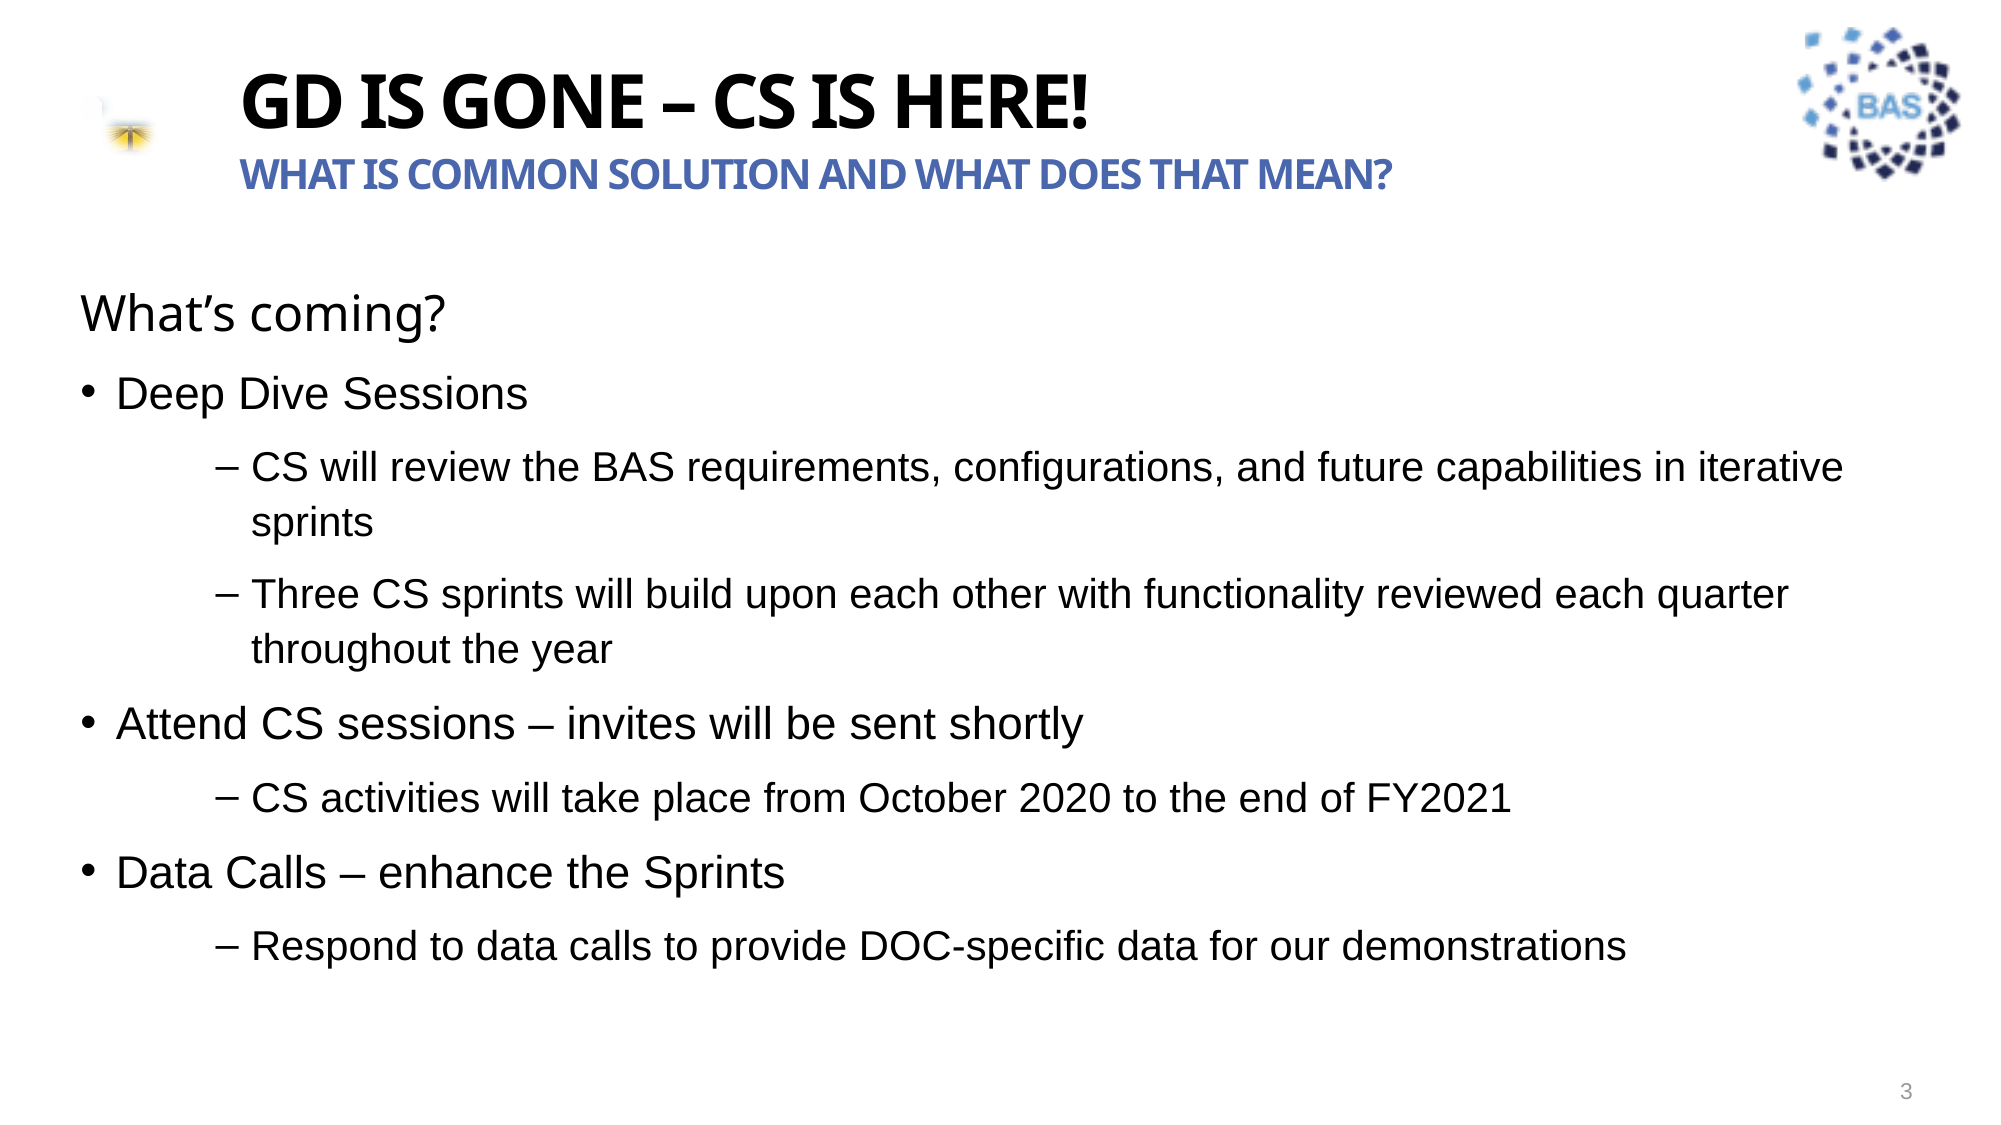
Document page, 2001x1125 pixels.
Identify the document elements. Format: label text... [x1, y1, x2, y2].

title GD is Gone – Cs is here! [239, 60, 1776, 146]
picture [57, 40, 209, 185]
list What is common solution and what does that mean? [239, 143, 1761, 228]
text_box What’s coming? Deep Dive Sessions CS will review the BAS requirements, configurations, and future capabilities in iterative sprints Three CS sprints will build upon each other with functionality reviewed each quarter throughout the year Attend CS sessions – invites will be sent shortly CS activities will take place from October 2020 to the end of FY2021 Data Calls – enhance the Sprints Respond to data calls to provide DOC-specific data for our demonstrations [80, 275, 1962, 963]
picture [1796, 26, 1966, 182]
